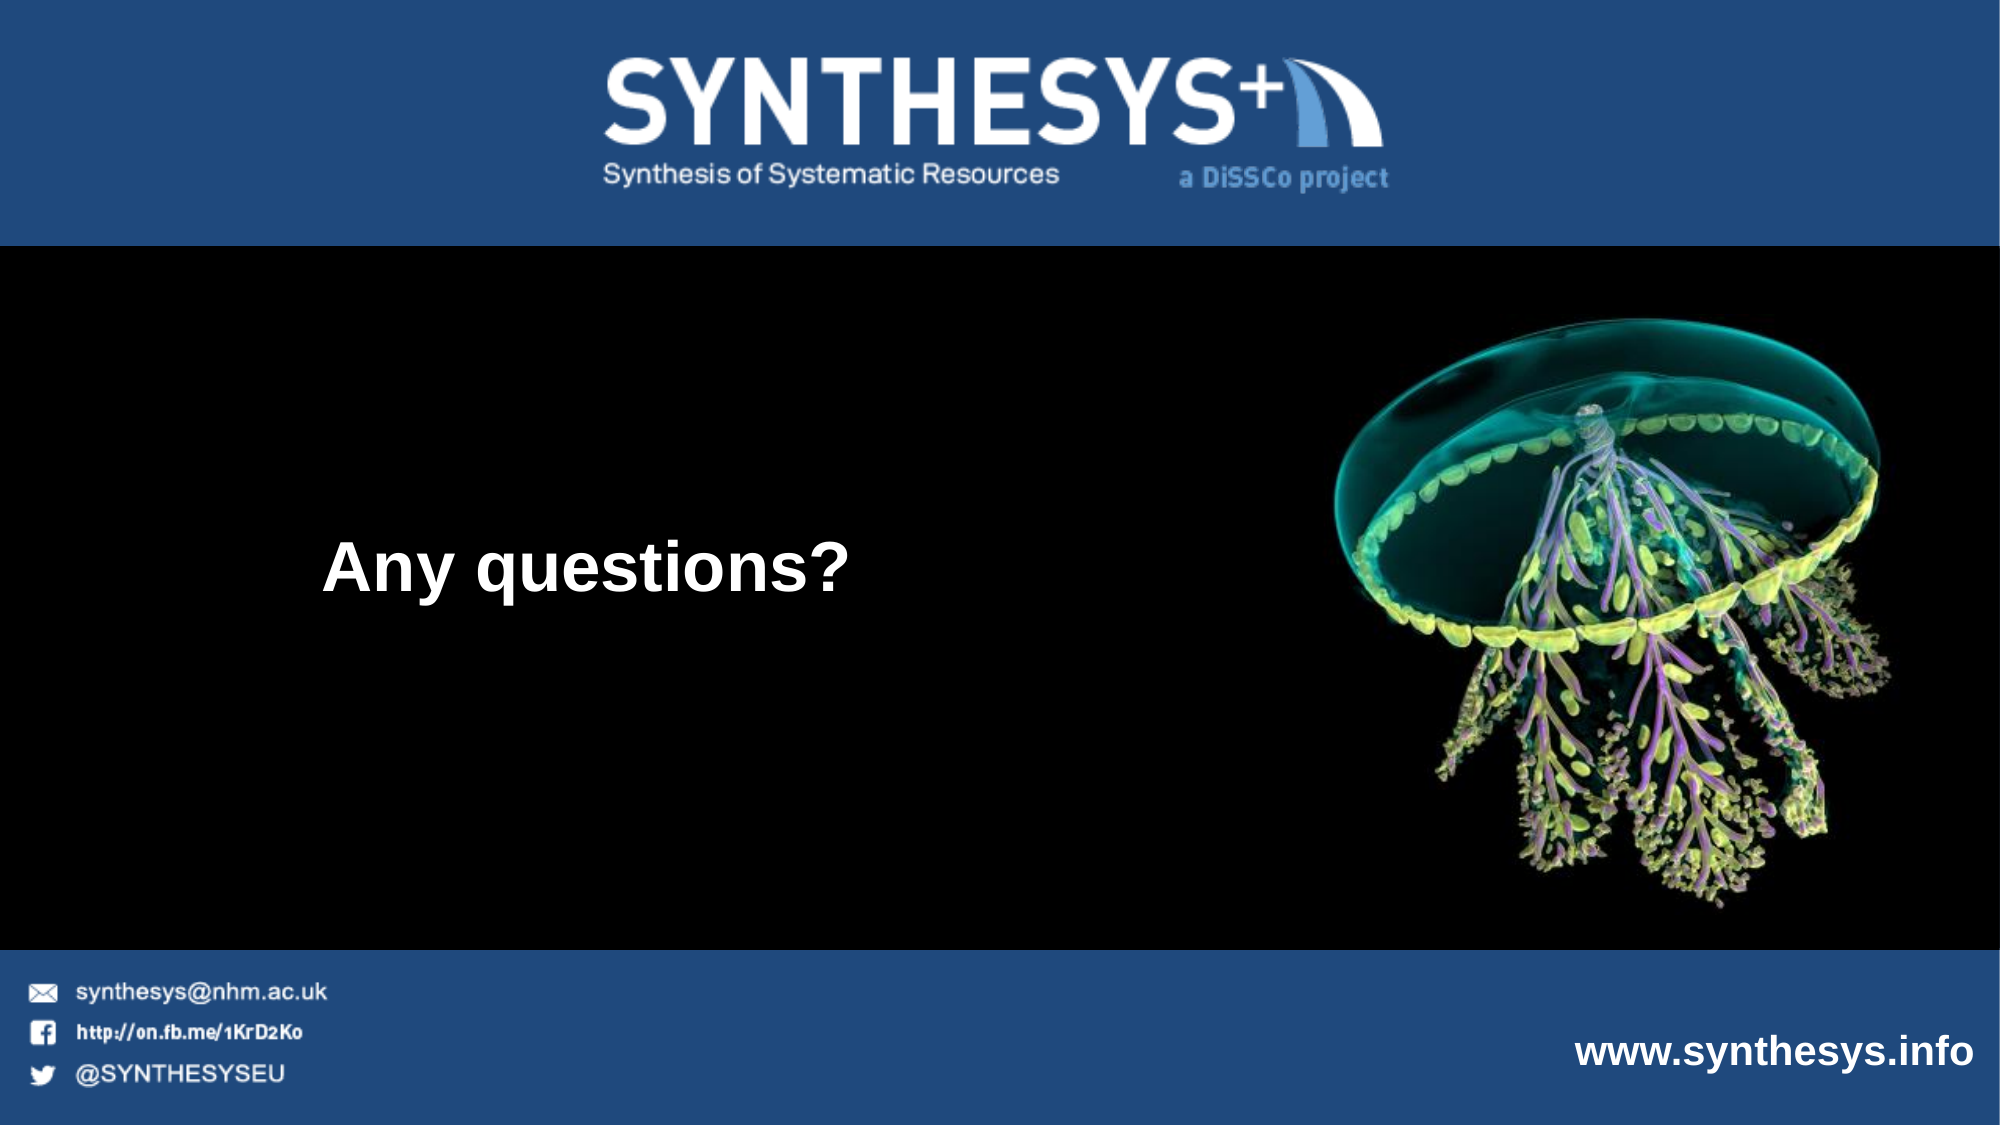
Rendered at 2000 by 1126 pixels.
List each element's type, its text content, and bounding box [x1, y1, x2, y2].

text_box www.synthesys.info [1410, 999, 1993, 1083]
picture [599, 40, 1400, 211]
picture [1274, 314, 1975, 915]
picture [28, 981, 330, 1088]
text_box Any questions? [304, 486, 884, 615]
text_box [0, 246, 2000, 950]
